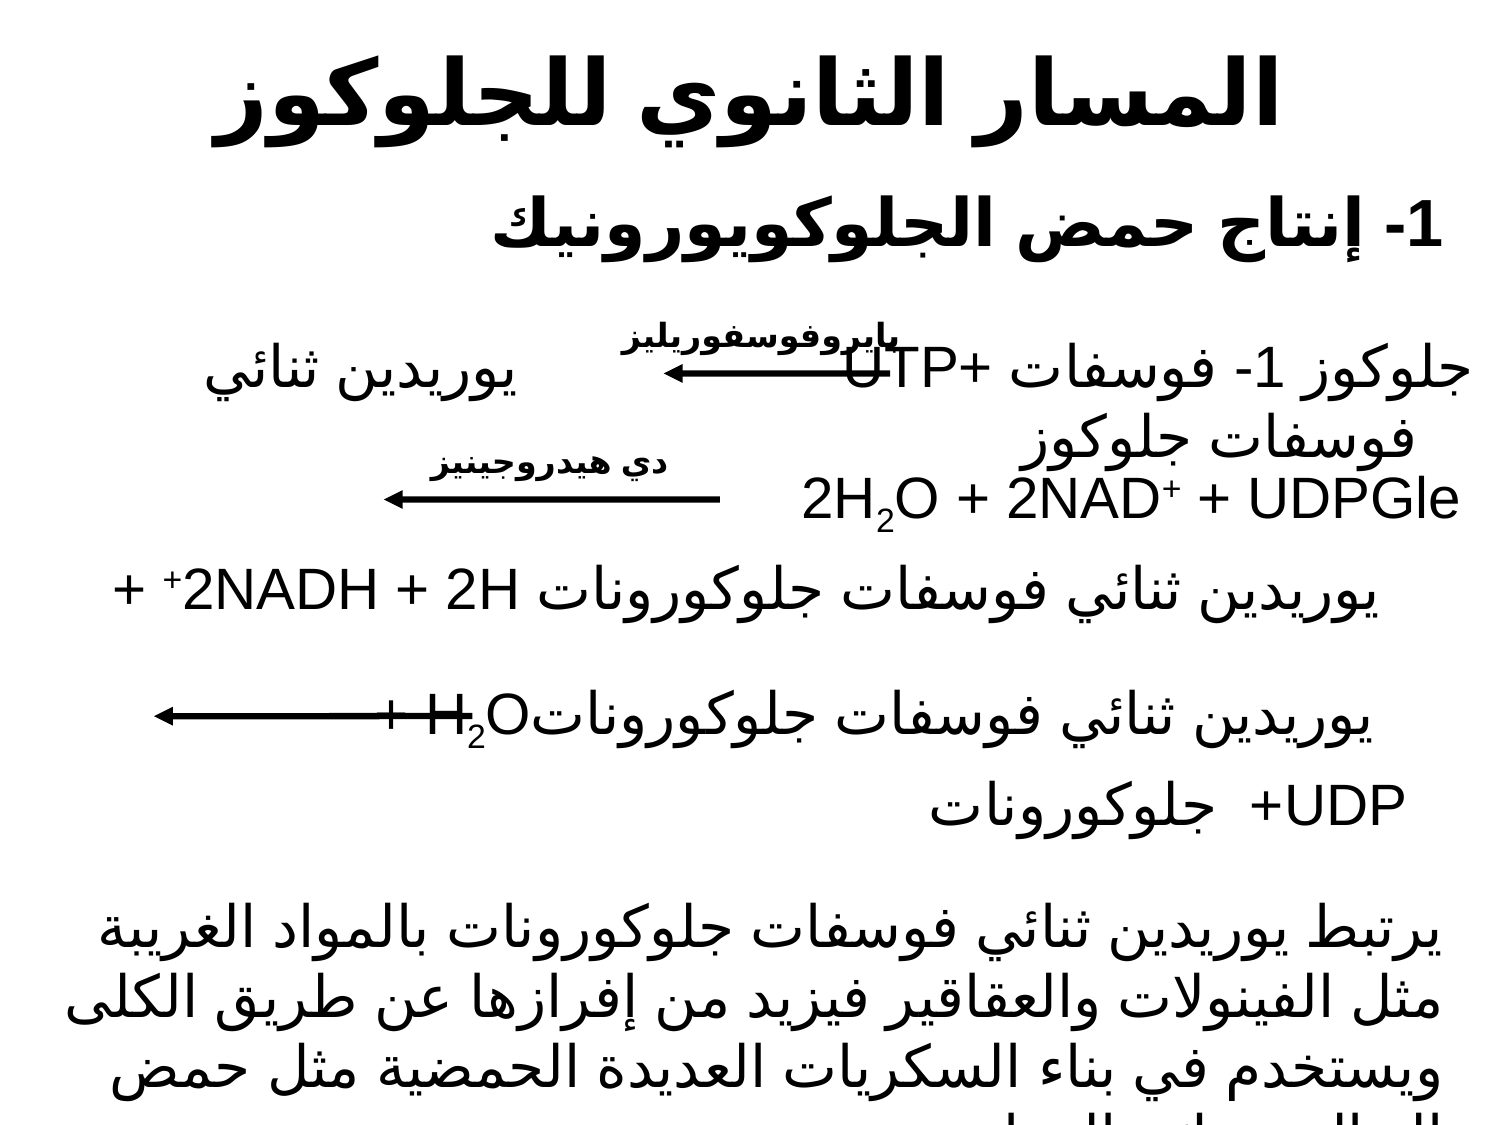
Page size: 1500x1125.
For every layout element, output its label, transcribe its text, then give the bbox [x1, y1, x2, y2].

text_box يرتبط يوريدين ثنائي فوسفات جلوكورونات بالمواد الغريبة مثل الفينولات والعقاقير فيزيد من إفرازها عن طريق الكلى ويستخدم في بناء السكريات العديدة الحمضية مثل حمض الهيالورونيك والهيبارين [29, 881, 1459, 1125]
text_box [88, 432, 1477, 647]
list 1- إنتاج حمض الجلوكويورونيك [108, 172, 1460, 296]
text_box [17, 306, 1489, 433]
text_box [52, 668, 1471, 780]
title المسار الثانوي للجلوكوز [74, 18, 1426, 159]
